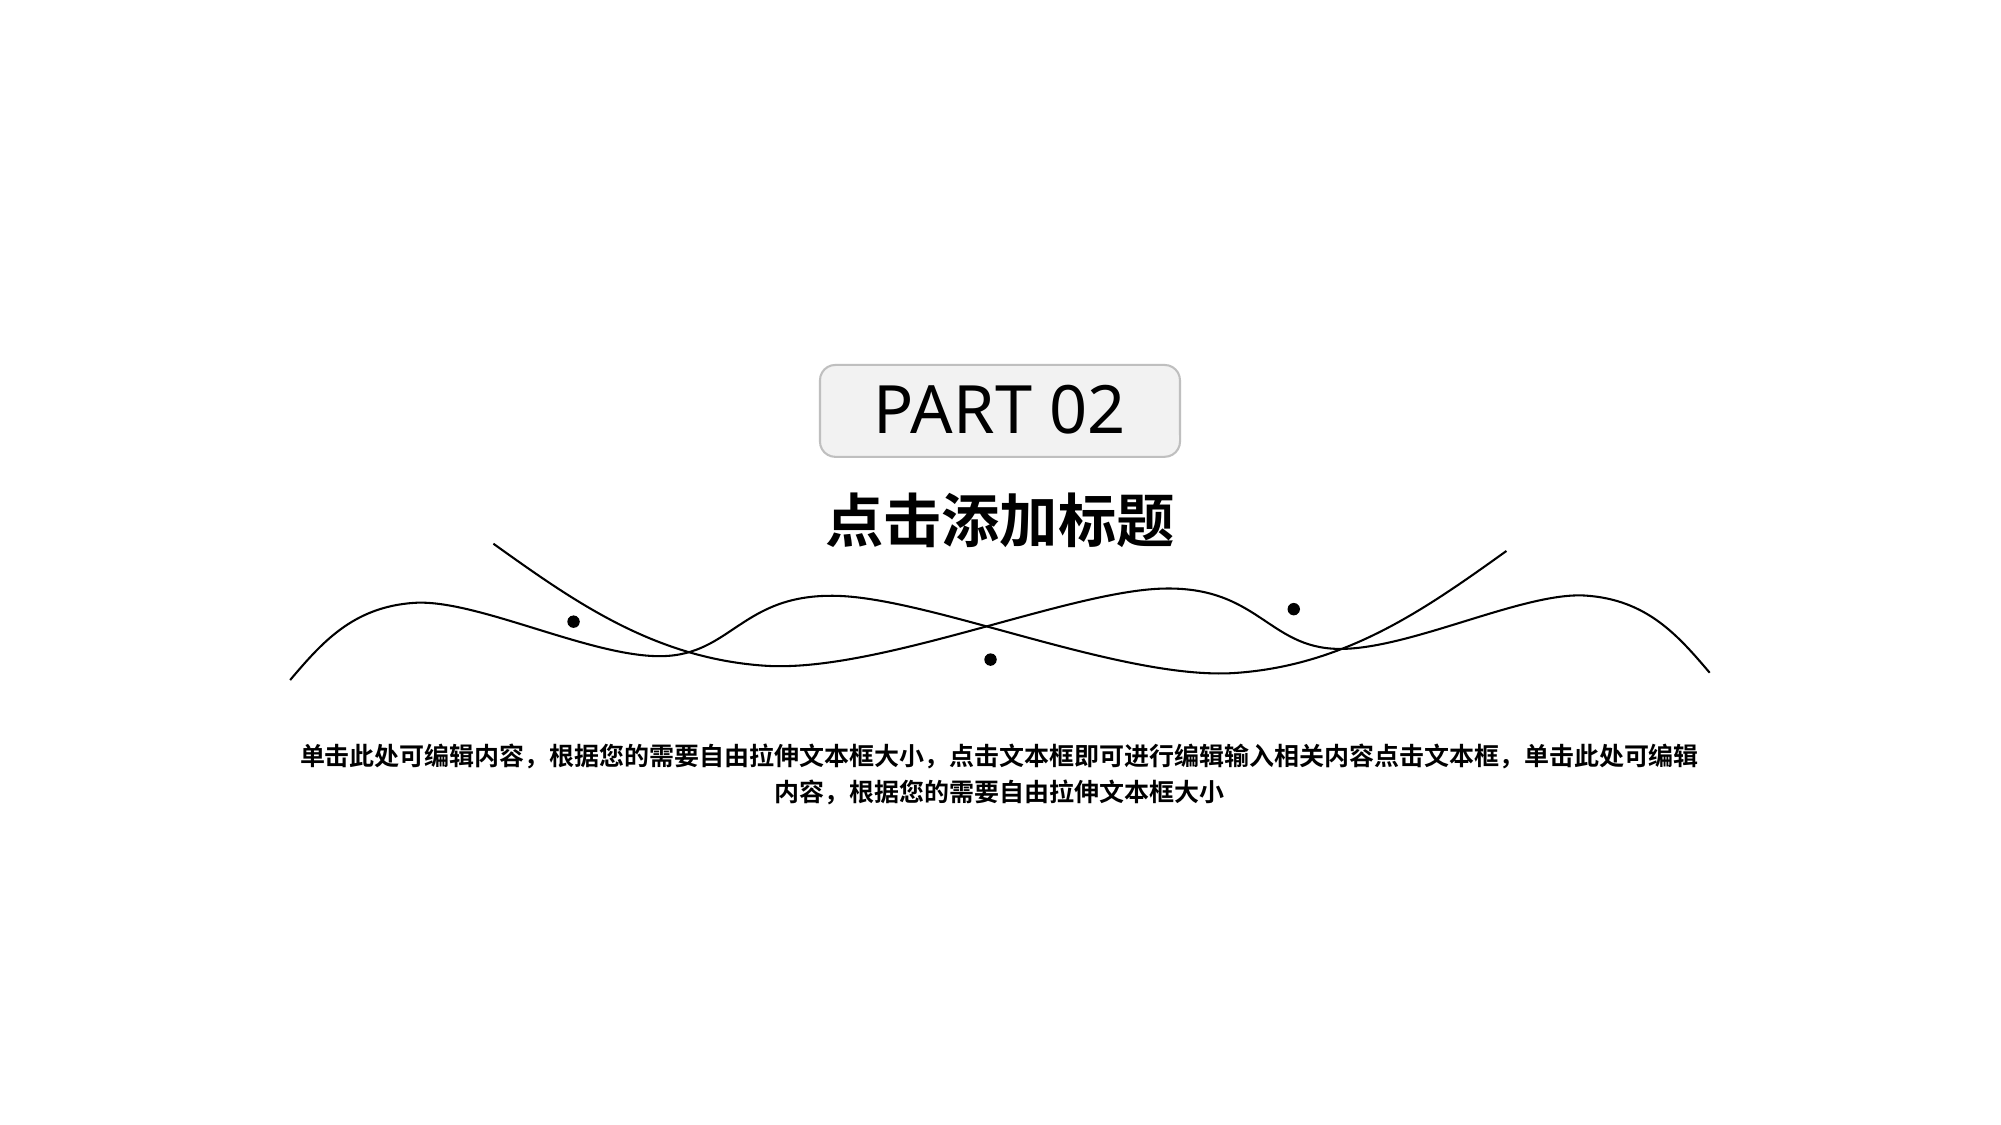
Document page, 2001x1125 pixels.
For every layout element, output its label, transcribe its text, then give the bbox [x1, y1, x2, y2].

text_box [816, 359, 1184, 457]
text_box 单击此处可编辑内容，根据您的需要自由拉伸文本框大小，点击文本框即可进行编辑输入相关内容点击文本框，单击此处可编辑内容，根据您的需要自由拉伸文本框大小 [283, 727, 1717, 815]
text_box 点击添加标题 [713, 476, 1287, 543]
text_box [290, 543, 1710, 680]
